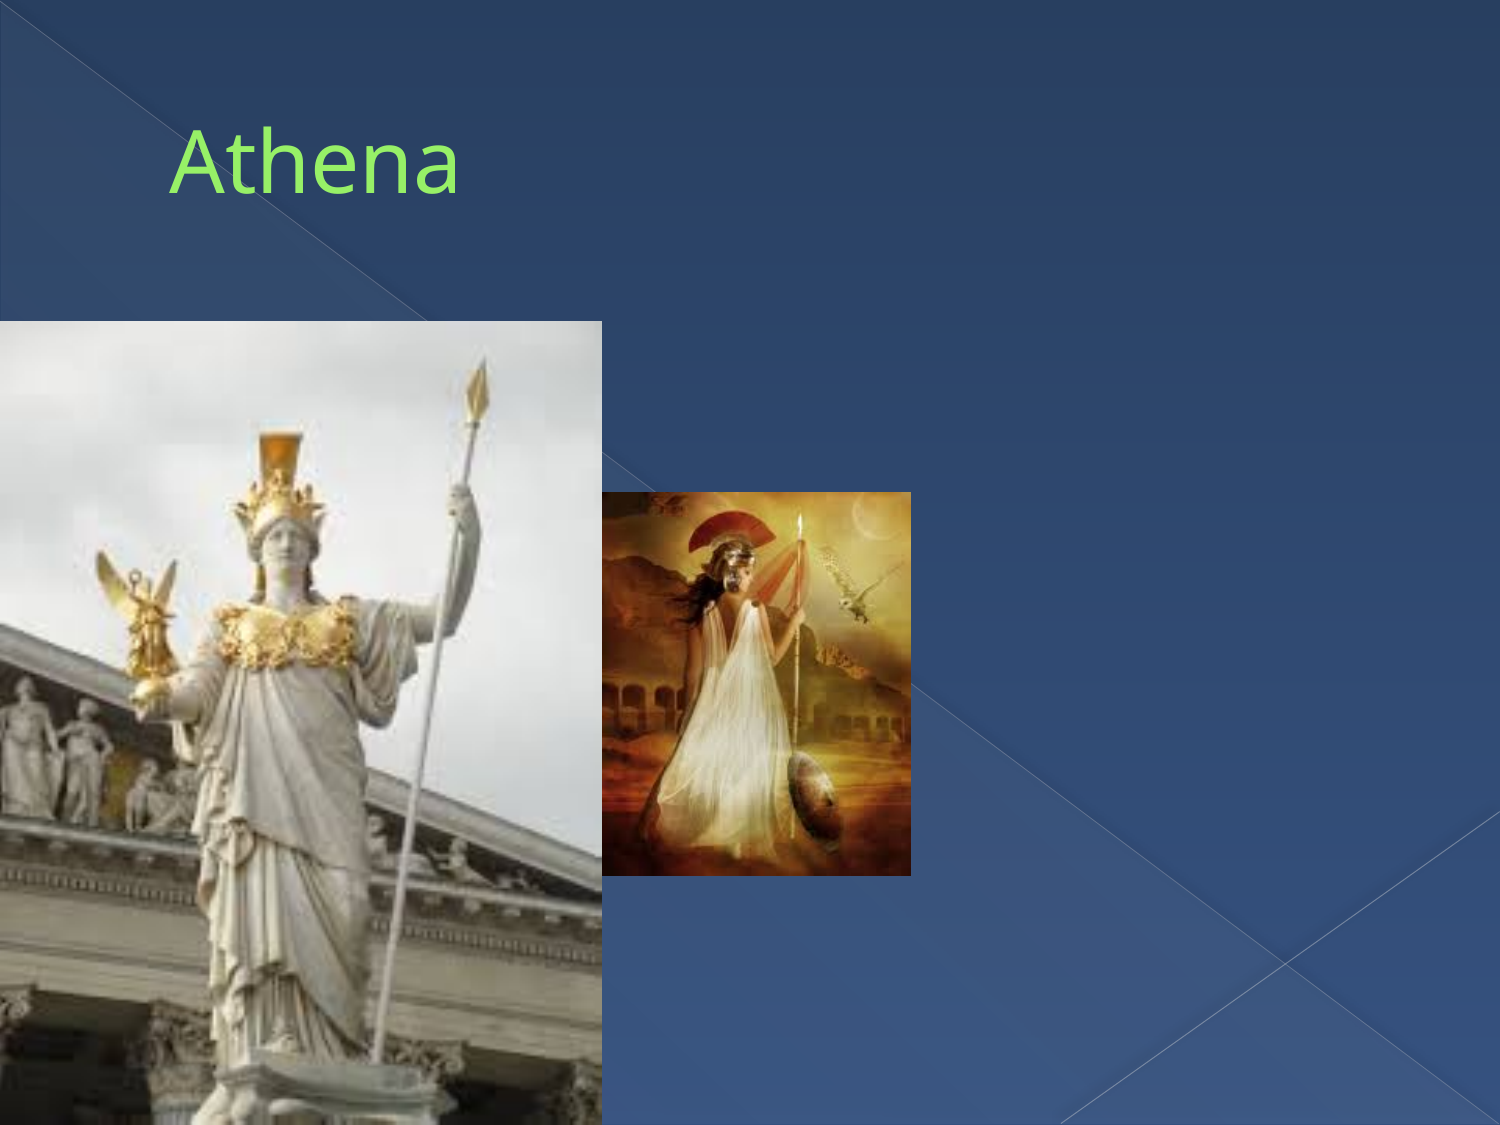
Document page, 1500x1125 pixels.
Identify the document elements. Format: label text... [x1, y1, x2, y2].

title Athena [75, 43, 1425, 274]
picture [0, 321, 602, 1125]
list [605, 492, 912, 876]
